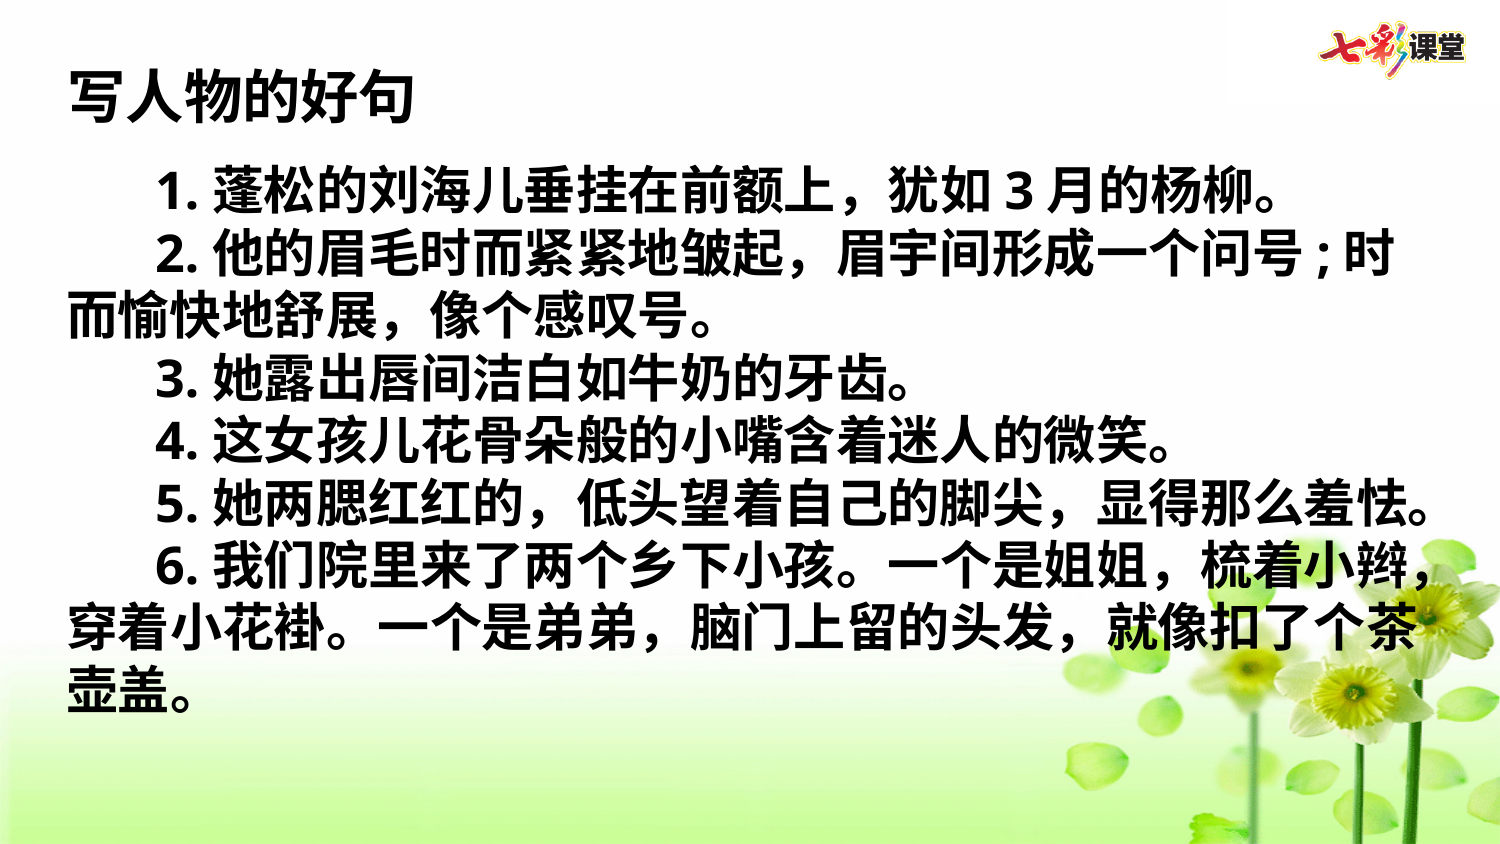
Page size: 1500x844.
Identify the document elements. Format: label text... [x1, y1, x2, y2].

text_box 1.蓬松的刘海儿垂挂在前额上，犹如3月的杨柳。 2.他的眉毛时而紧紧地皱起，眉宇间形成一个问号;时而愉快地舒展，像个感叹号。 3.她露出唇间洁白如牛奶的牙齿。 4.这女孩儿花骨朵般的小嘴含着迷人的微笑。 5.她两腮红红的，低头望着自己的脚尖，显得那么羞怯。 6.我们院里来了两个乡下小孩。一个是姐姐，梳着小辫，穿着小花褂。一个是弟弟，脑门上留的头发，就像扣了个茶壶盖。 [51, 150, 1447, 728]
picture [0, 0, 1500, 844]
text_box 写人物的好句 [53, 52, 487, 138]
